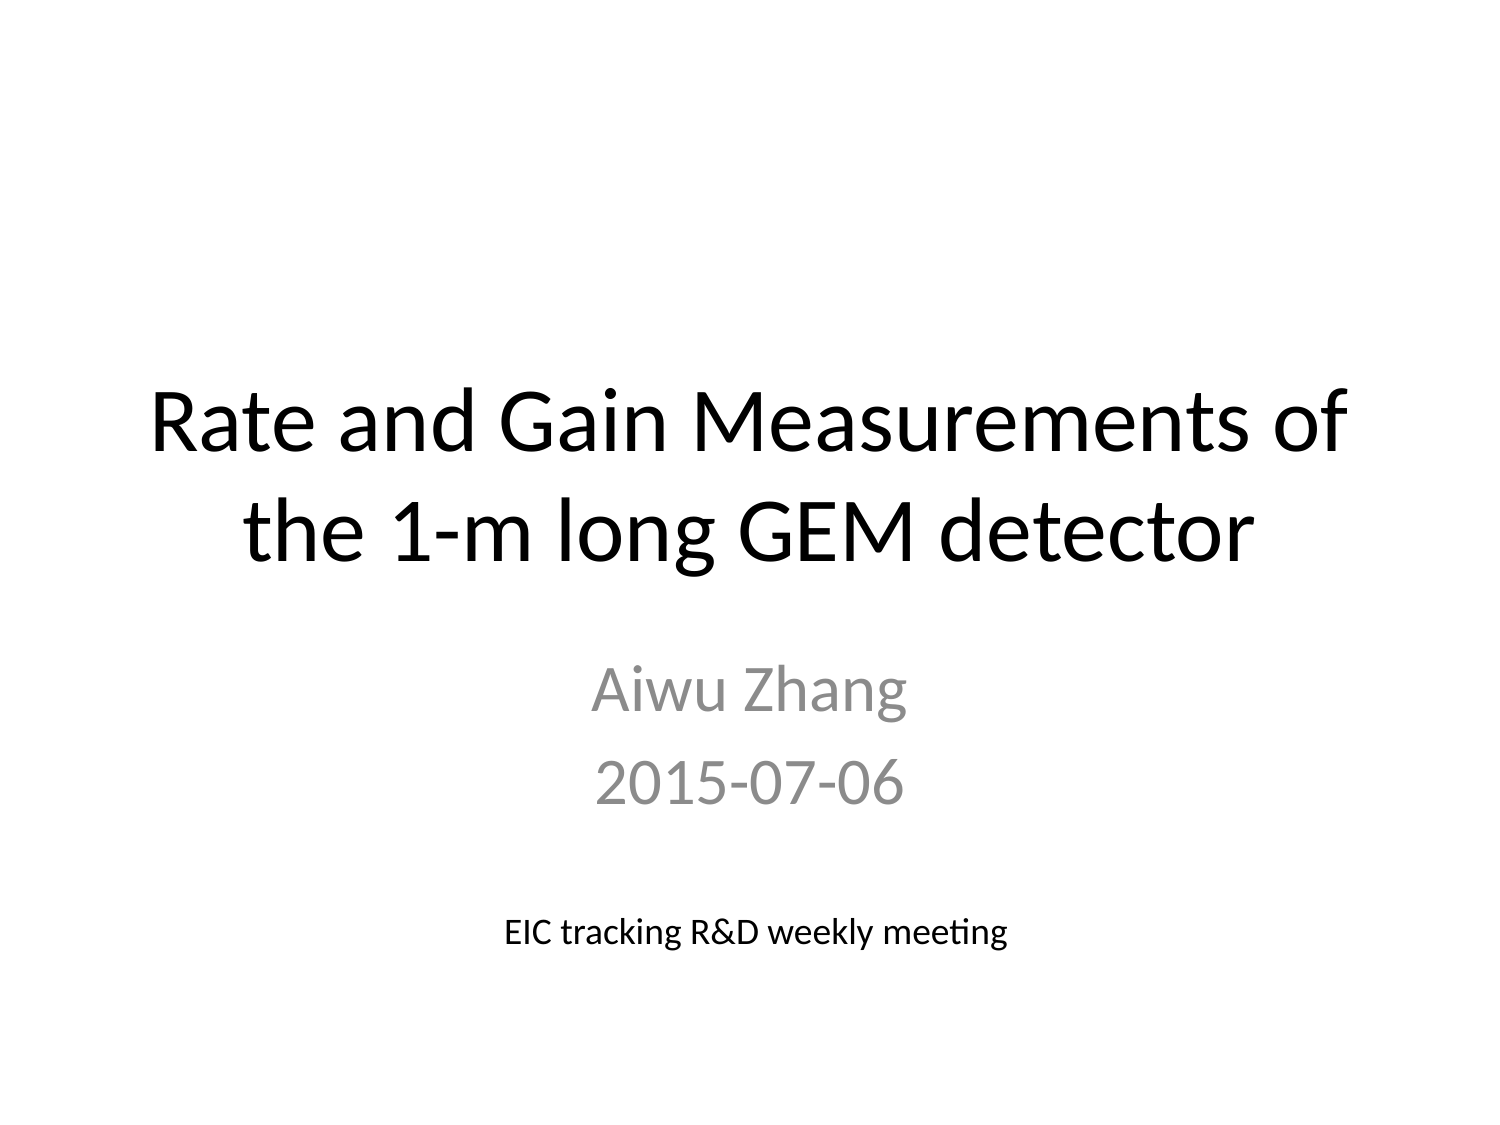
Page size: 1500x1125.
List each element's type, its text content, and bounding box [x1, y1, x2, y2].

title Rate and Gain Measurements of the 1-m long GEM detector [112, 349, 1388, 591]
text_box EIC tracking R&D weekly meeting [274, 899, 1238, 960]
subtitle Aiwu Zhang 2015-07-06 [225, 637, 1275, 925]
